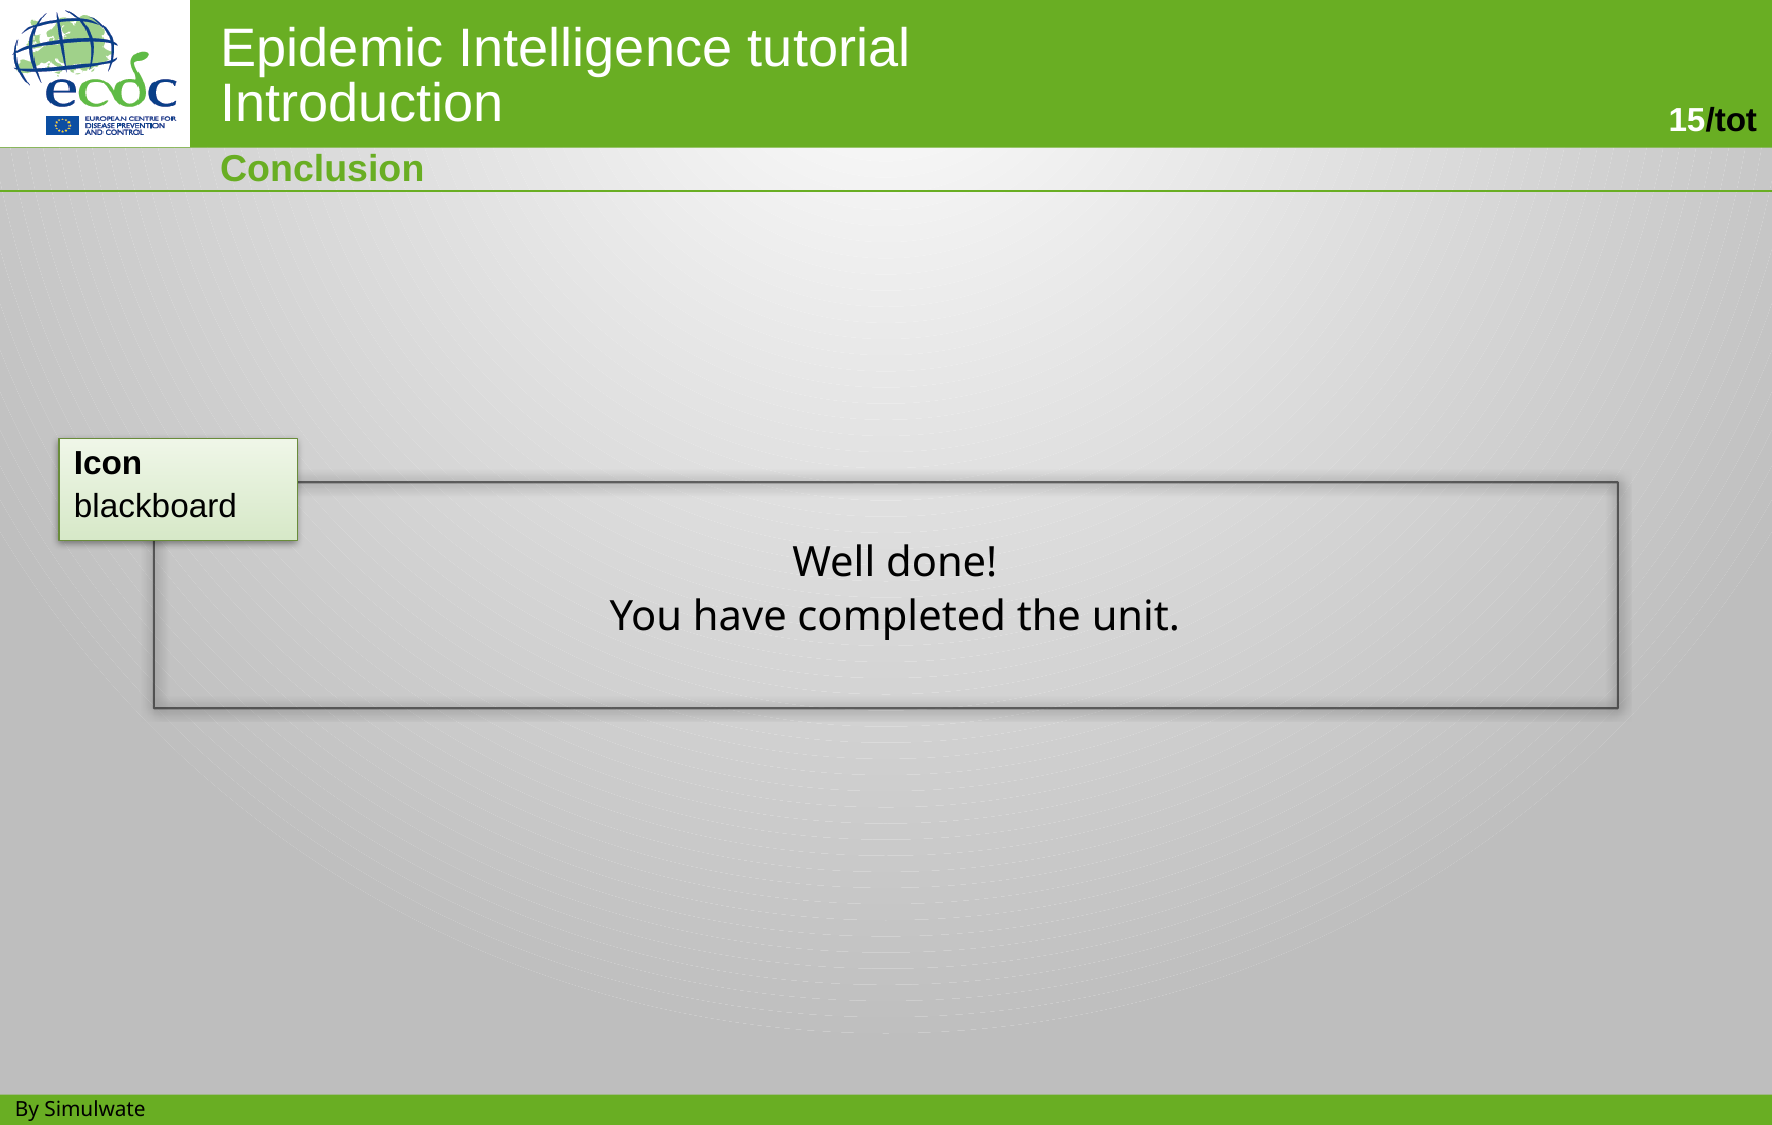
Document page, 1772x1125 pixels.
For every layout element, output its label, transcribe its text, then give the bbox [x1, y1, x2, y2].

text_box [153, 482, 1618, 709]
text_box Conclusion [205, 141, 1406, 198]
text_box Icon blackboard [58, 438, 298, 541]
picture [0, 0, 190, 147]
